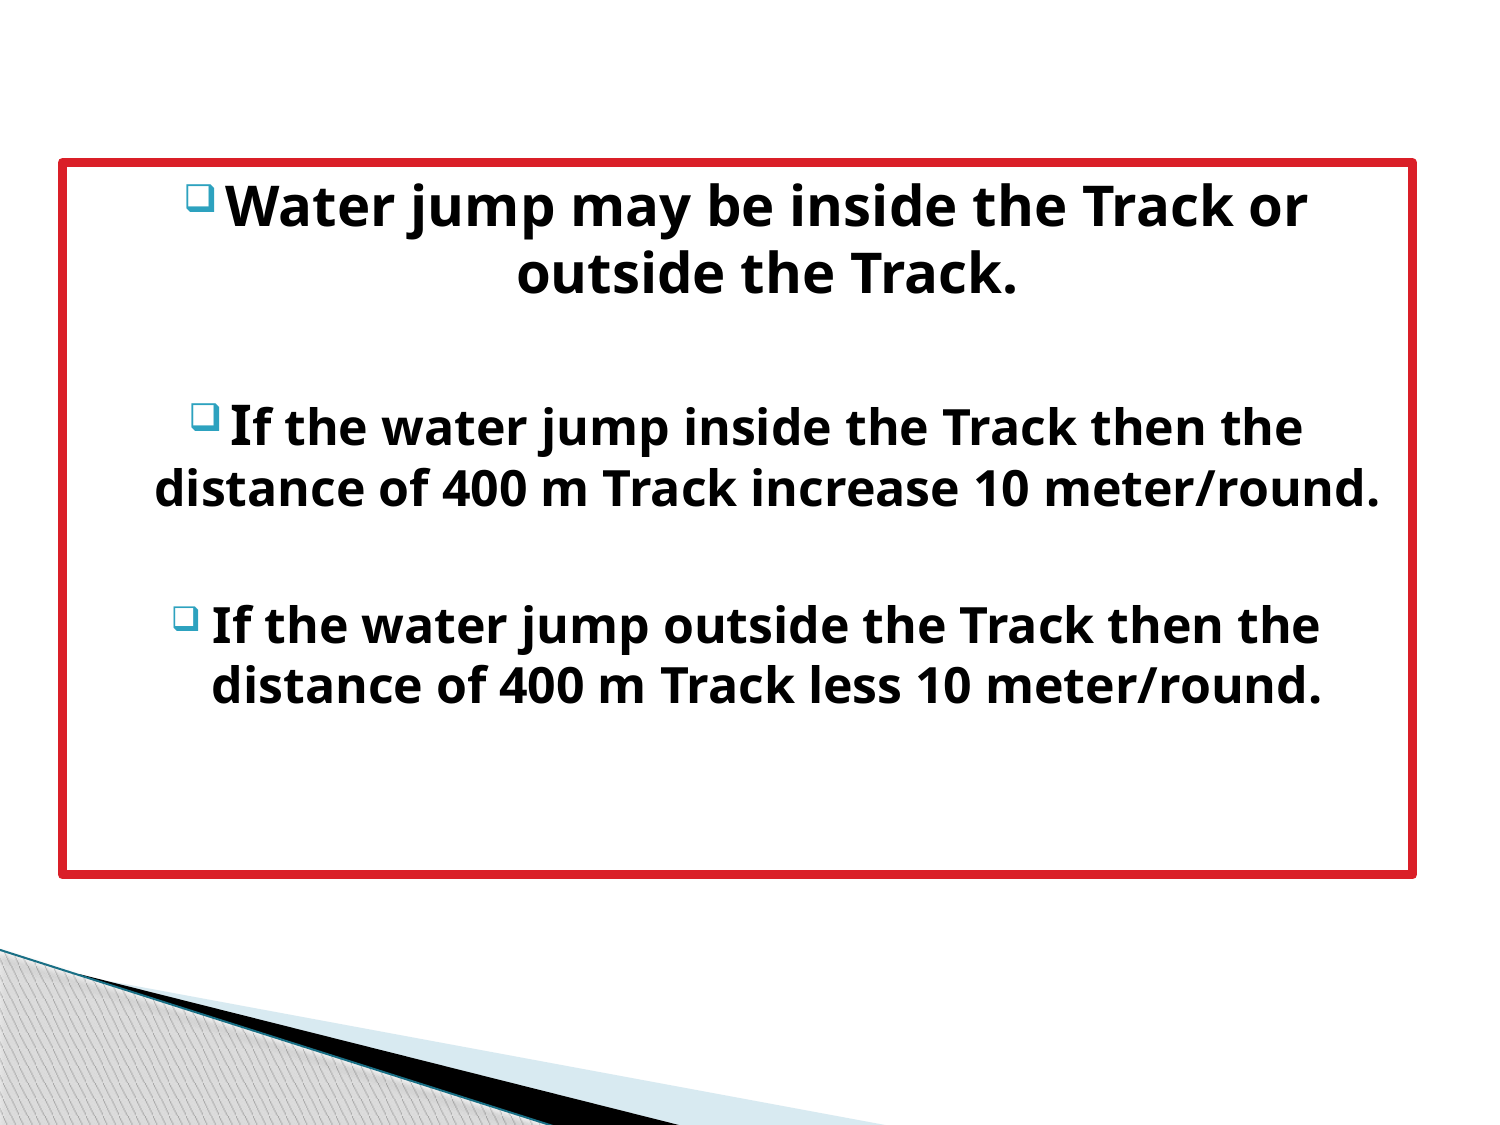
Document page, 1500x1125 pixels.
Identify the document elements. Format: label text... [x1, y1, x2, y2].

list Water jump may be inside the Track or outside the Track. If the water jump inside the Track then the distance of 400 m Track increase 10 meter/round. If the water jump outside the Track then the distance of 400 m Track less 10 meter/round. [58, 158, 1417, 879]
